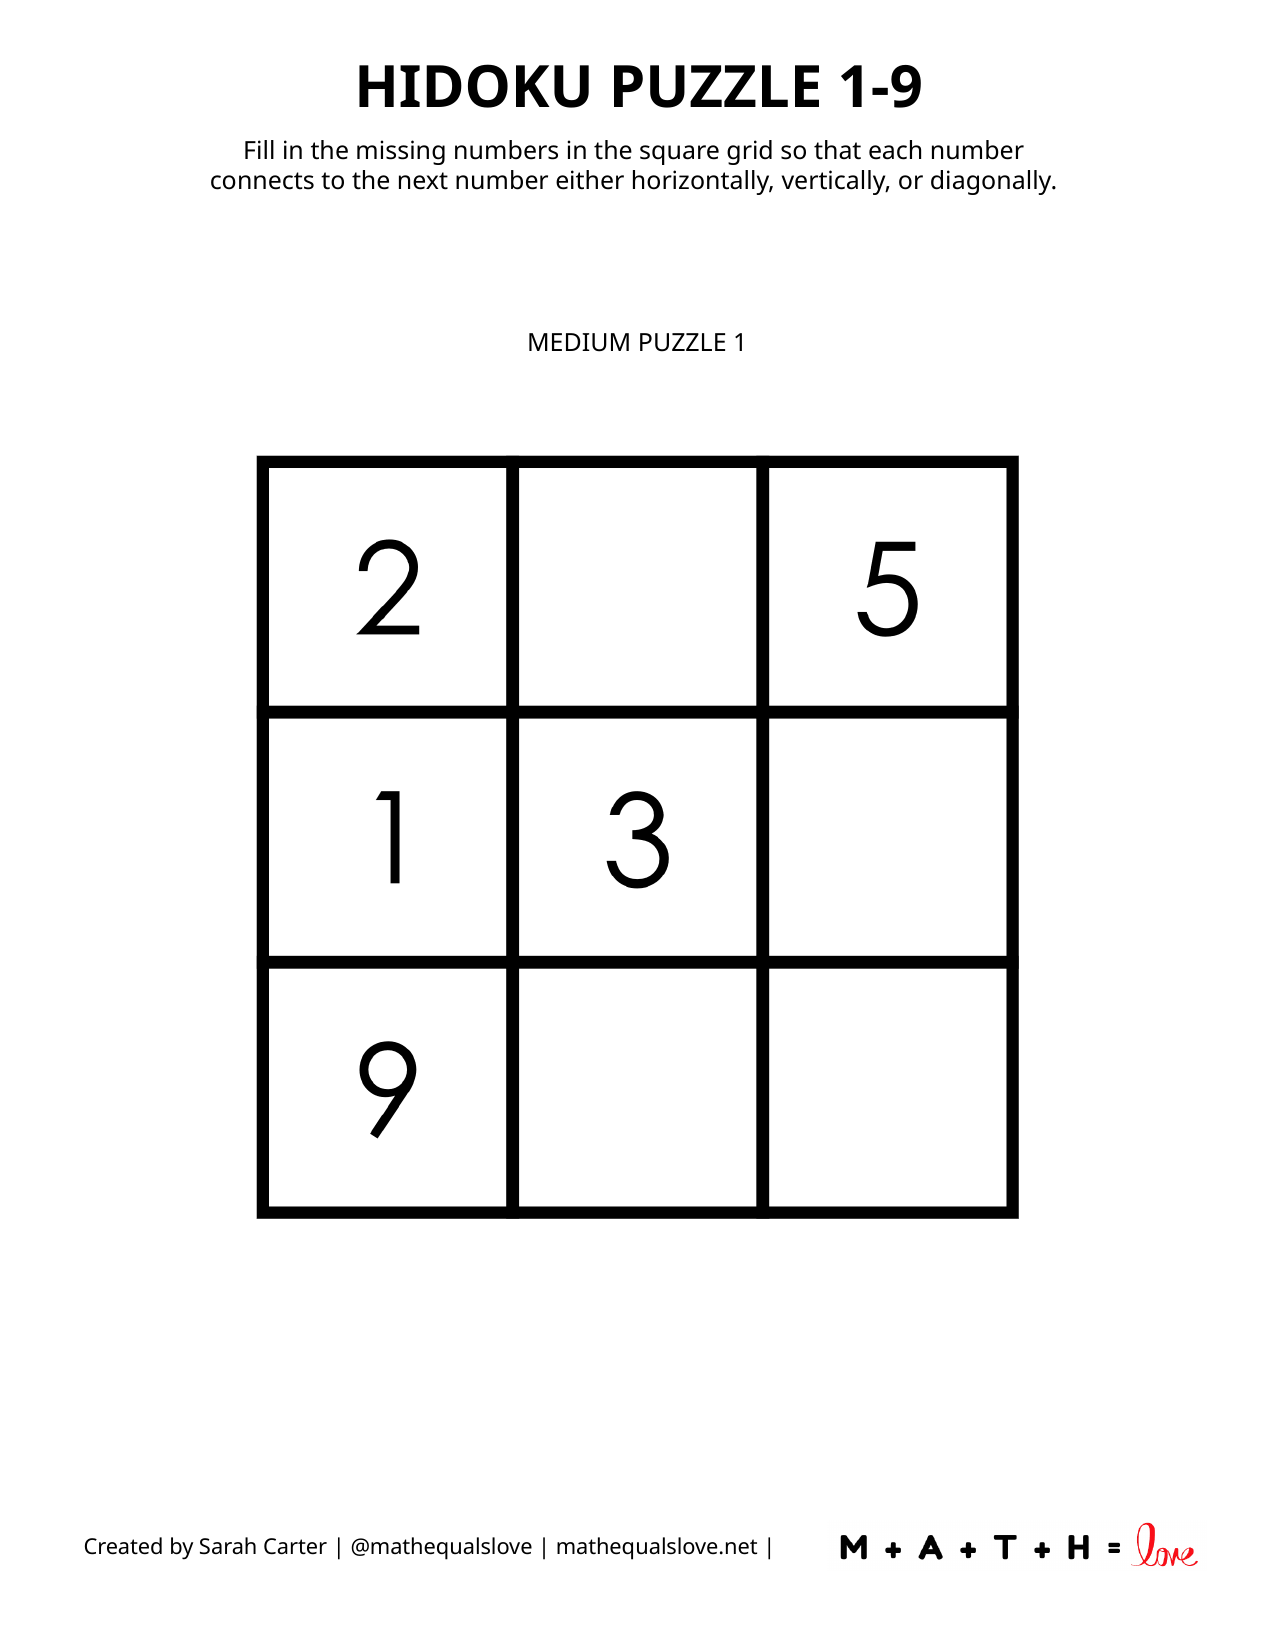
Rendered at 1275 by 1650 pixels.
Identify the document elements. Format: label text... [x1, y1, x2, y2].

picture [0, 199, 1275, 1476]
picture [826, 1520, 1207, 1572]
text_box Fill in the missing numbers in the square grid so that each number connects to the next number either horizontally, vertically, or diagonally. [0, 127, 1275, 199]
text_box Created by Sarah Carter | @mathequalslove | mathequalslove.net | [68, 1525, 826, 1566]
text_box HIDOKU PUZZLE 1-9 [66, 41, 1211, 127]
